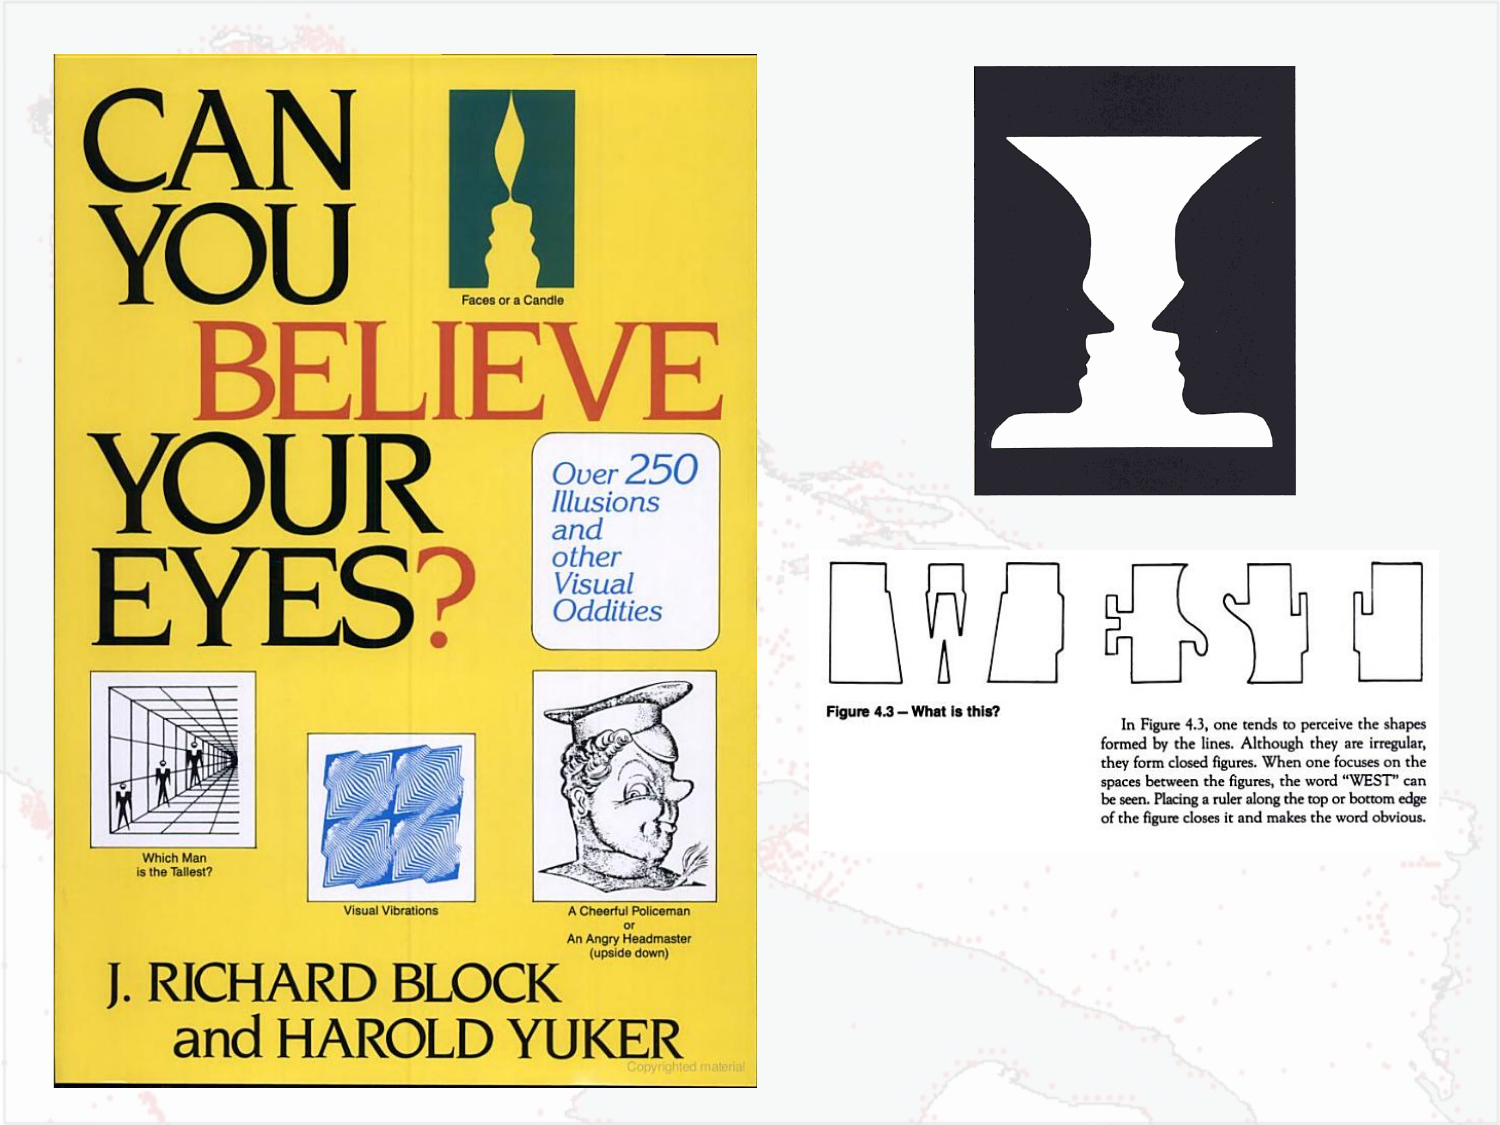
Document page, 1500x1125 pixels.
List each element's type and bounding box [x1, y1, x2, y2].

picture [808, 550, 1439, 851]
picture [974, 66, 1296, 497]
picture [52, 54, 757, 1088]
